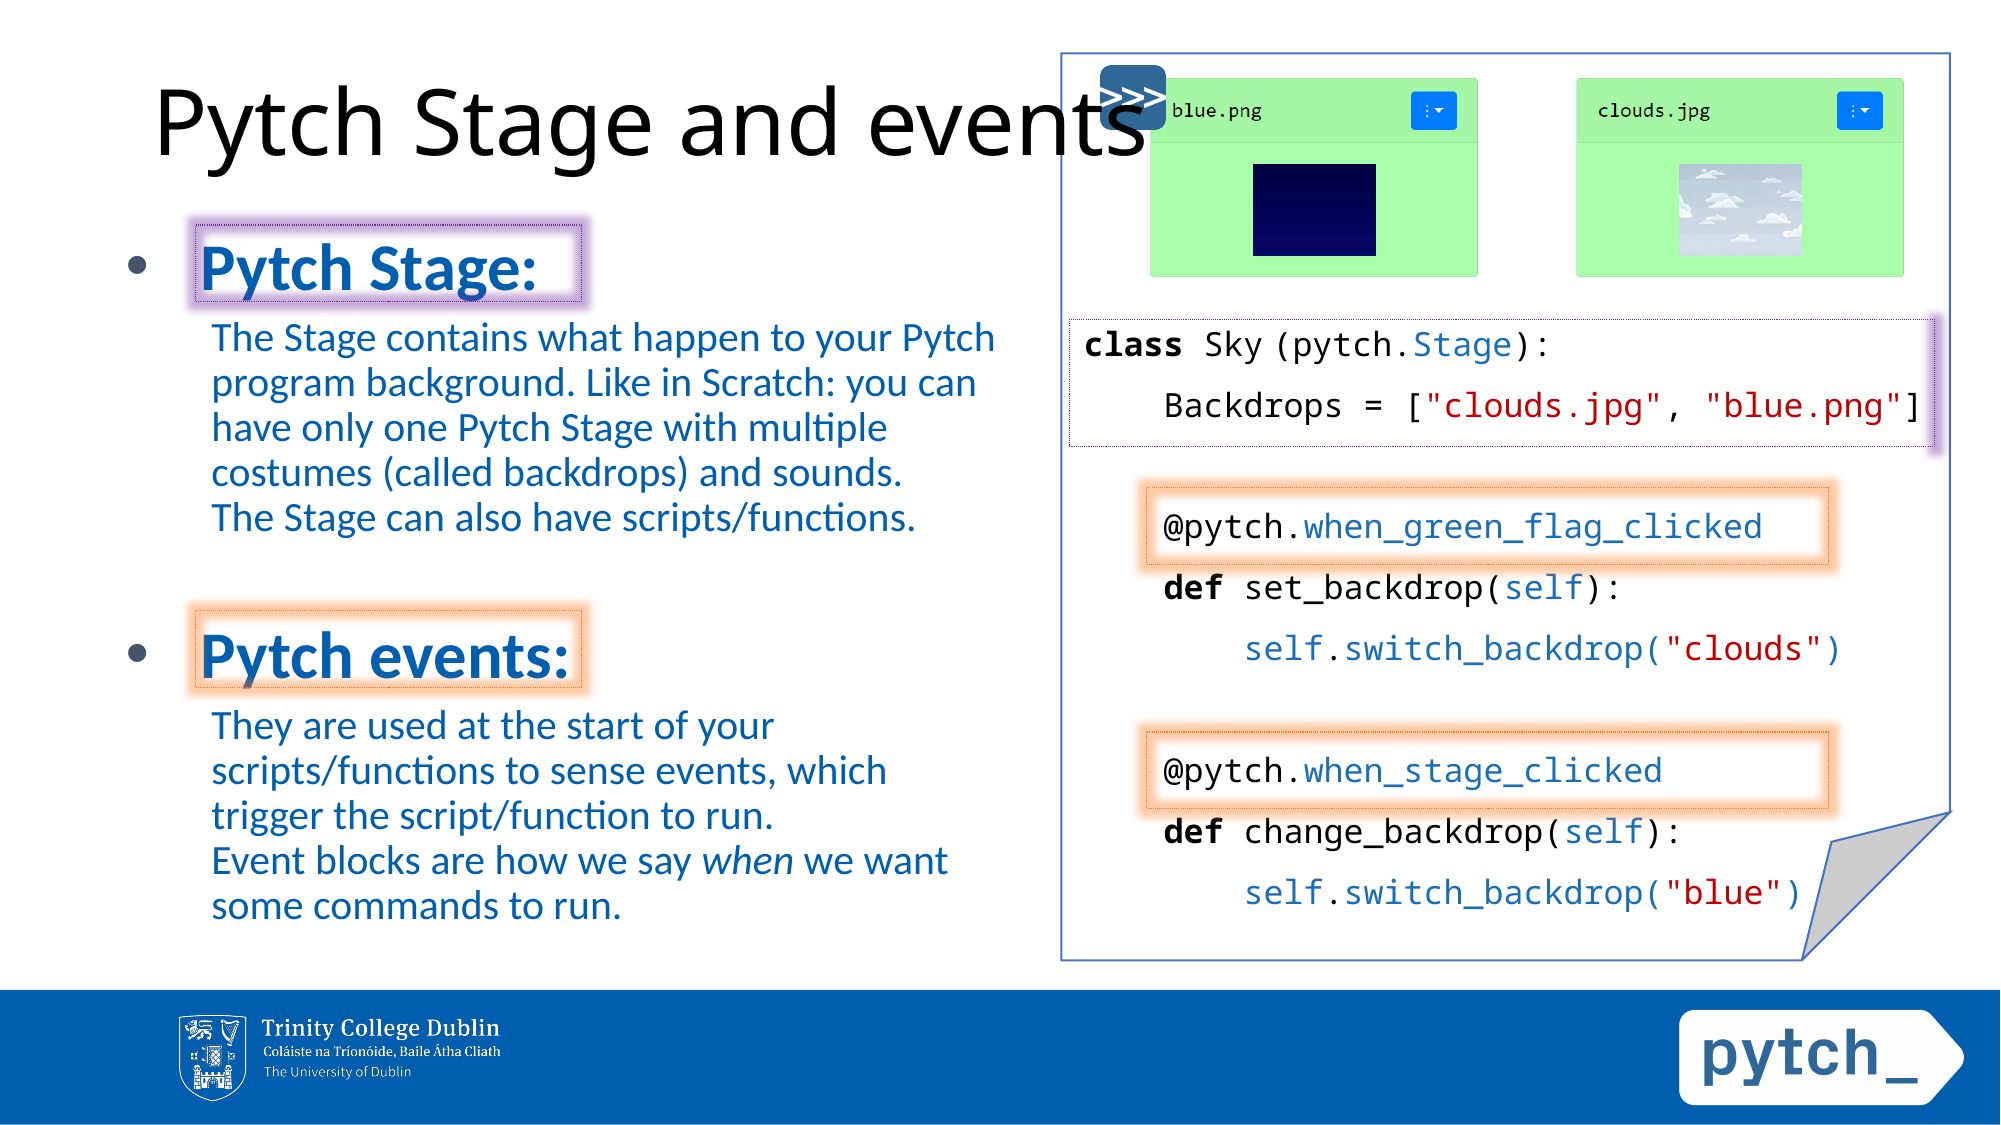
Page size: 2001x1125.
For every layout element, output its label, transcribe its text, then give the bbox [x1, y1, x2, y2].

title Pytch Stage and events [137, 16, 1863, 235]
picture [1590, 894, 2001, 1125]
text_box [195, 610, 582, 688]
title Pytch Stage and events [188, 604, 590, 695]
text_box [1061, 53, 1964, 961]
picture [178, 1014, 502, 1102]
list Pytch Stage: The Stage contains what happen to your Pytch program background. Like in Scratch: you can have only one Pytch Stage with multiple costumes (called backdrops) and sounds. The Stage can also have scripts/functions. Pytch events: They are used at the start of your scripts/functions to sense events, which trigger the script/function to run. Event blocks are how we say when we want some commands to run. [110, 224, 1026, 944]
text_box [195, 224, 582, 302]
